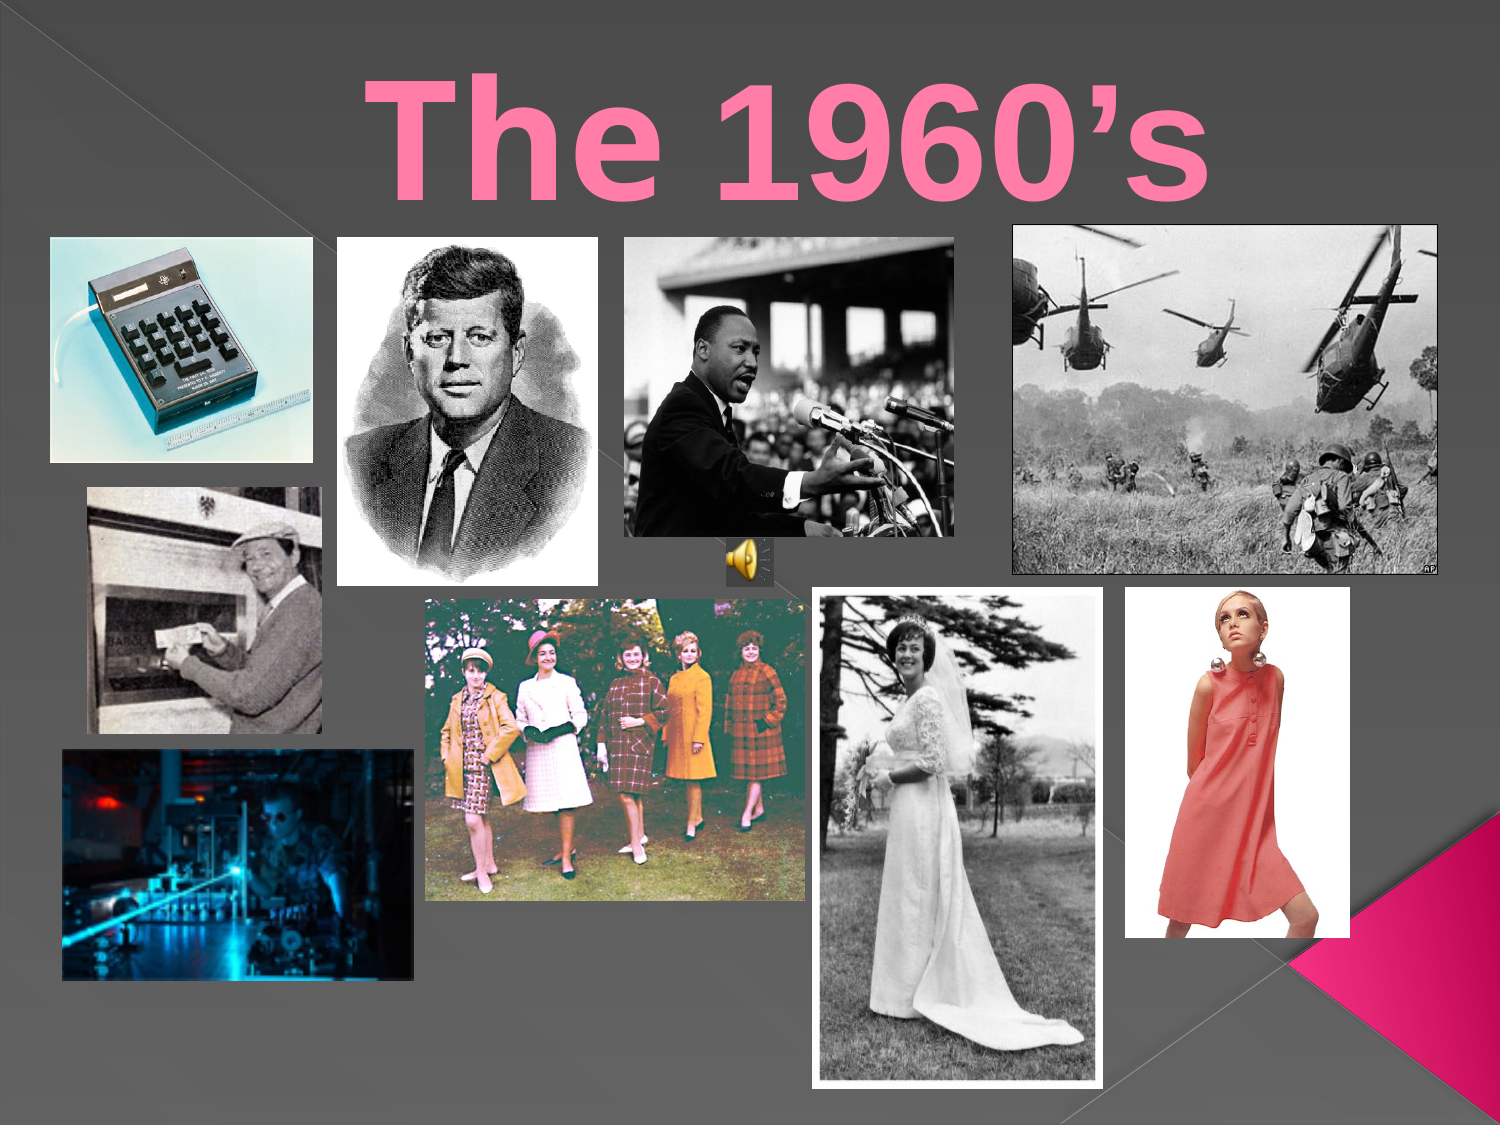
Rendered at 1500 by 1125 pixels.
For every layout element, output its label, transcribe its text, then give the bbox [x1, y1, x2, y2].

title The 1960’s [87, 0, 1411, 242]
picture [424, 599, 805, 901]
picture [624, 237, 954, 588]
picture [49, 237, 313, 463]
picture [812, 587, 1104, 1089]
picture [1012, 224, 1439, 576]
picture [337, 237, 598, 586]
picture [87, 487, 322, 734]
picture [1124, 587, 1351, 938]
picture [62, 749, 414, 982]
